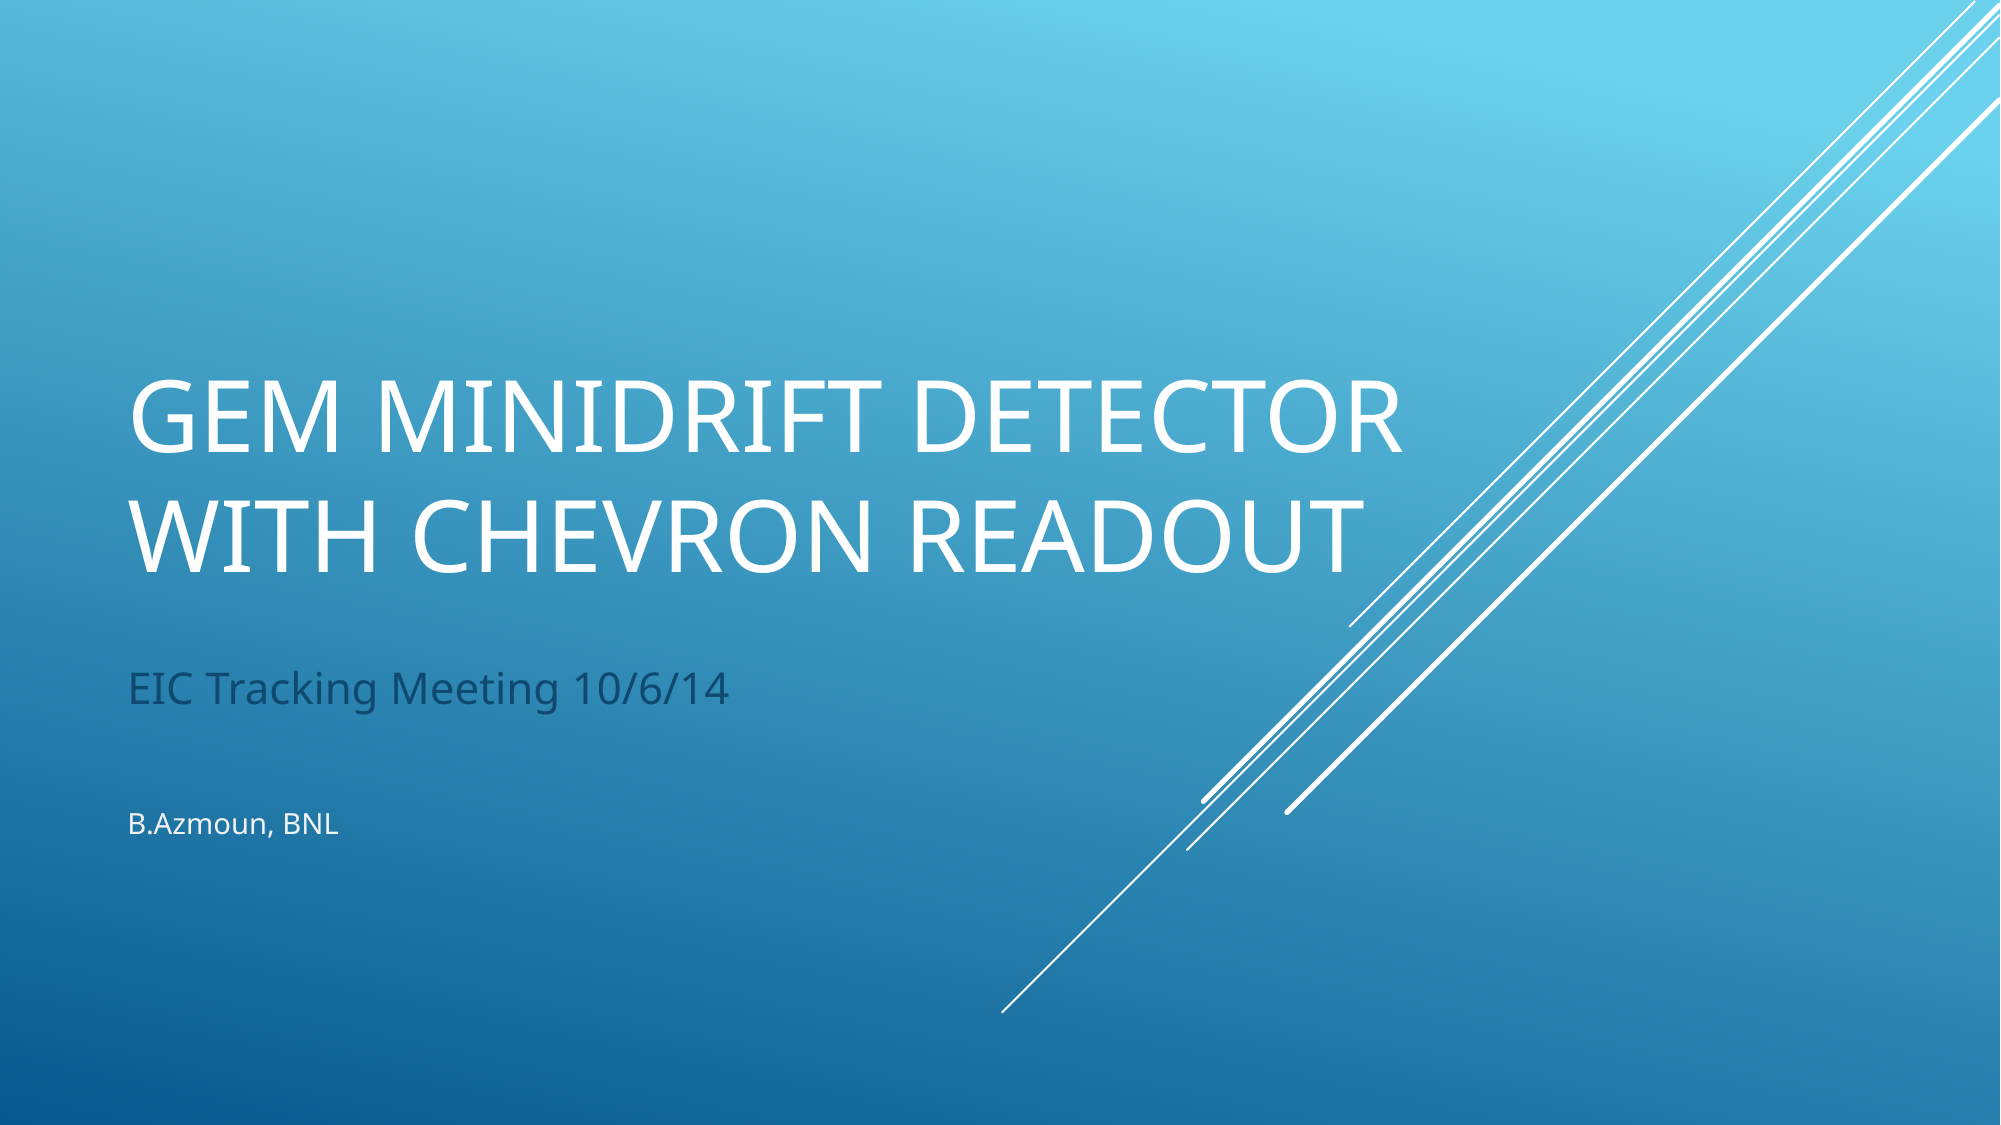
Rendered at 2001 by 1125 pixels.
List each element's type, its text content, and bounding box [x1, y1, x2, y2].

subtitle EIC Tracking Meeting 10/6/14 B.Azmoun, BNL [112, 653, 1163, 973]
title GEM Minidrift detector with chevron Readout [112, 112, 1425, 600]
